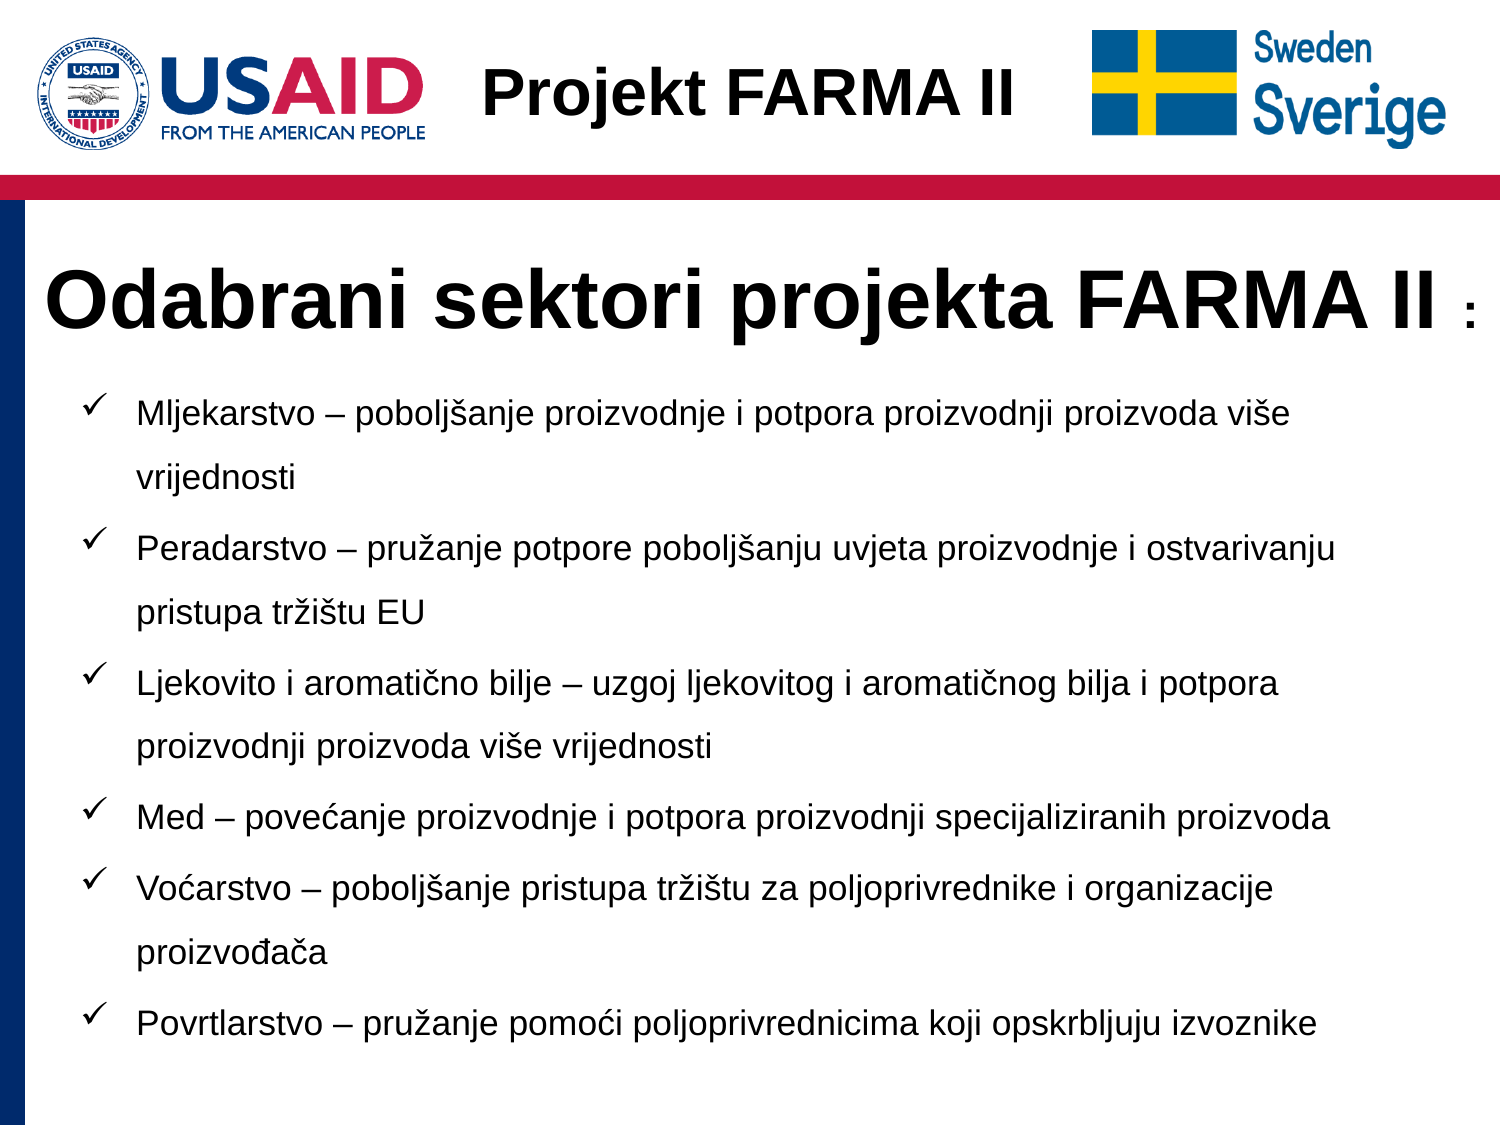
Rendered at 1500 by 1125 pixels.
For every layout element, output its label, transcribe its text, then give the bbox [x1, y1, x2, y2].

text_box Projekt FARMA II [466, 41, 1069, 136]
title Odabrani sektori projekta FARMA II : [29, 237, 1495, 338]
picture [1092, 30, 1446, 150]
picture [37, 37, 435, 150]
list Mljekarstvo – poboljšanje proizvodnje i potpora proizvodnji proizvoda više vrijednosti Peradarstvo – pružanje potpore poboljšanju uvjeta proizvodnje i ostvarivanju pristupa tržištu EU Ljekovito i aromatično bilje – uzgoj ljekovitog i aromatičnog bilja i potpora proizvodnji proizvoda više vrijednosti Med – povećanje proizvodnje i potpora proizvodnji specijaliziranih proizvoda Voćarstvo – poboljšanje pristupa tržištu za poljoprivrednike i organizacije proizvođača Povrtlarstvo – pružanje pomoći poljoprivrednicima koji opskrbljuju izvoznike [64, 361, 1471, 1035]
